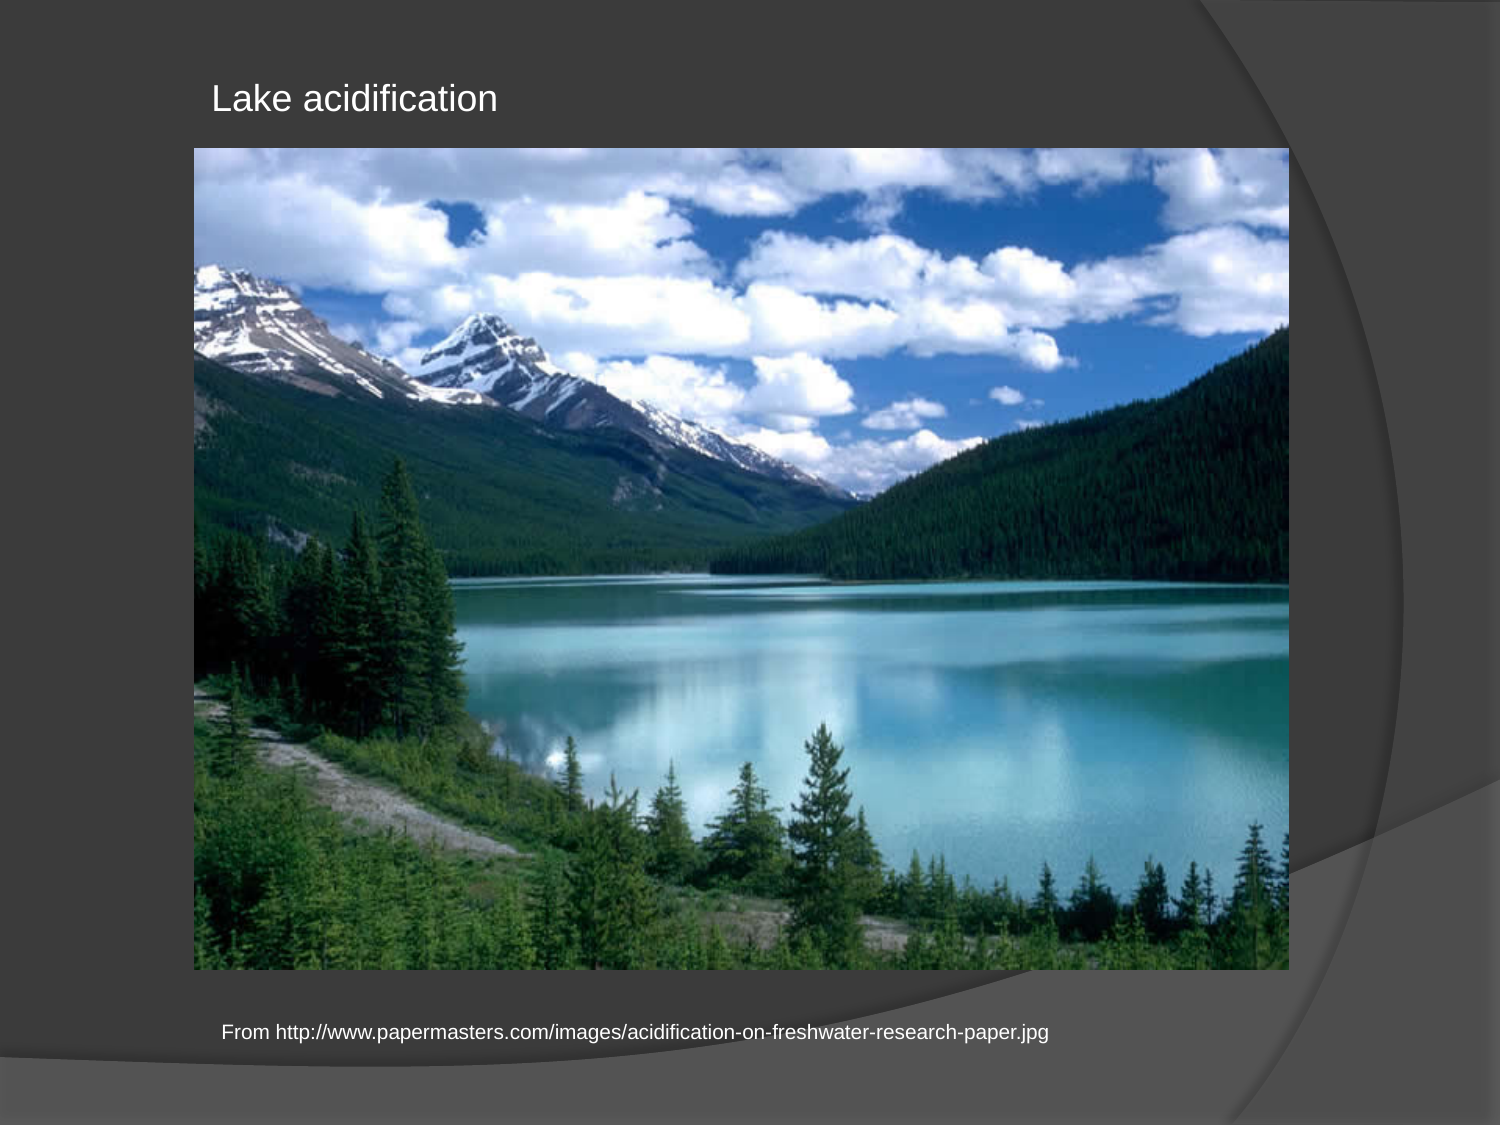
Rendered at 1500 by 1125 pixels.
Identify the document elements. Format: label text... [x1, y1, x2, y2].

text_box Lake acidification [196, 66, 514, 127]
picture [194, 148, 1289, 970]
text_box From http://www.papermasters.com/images/acidification-on-freshwater-research-paper.jpg [206, 1011, 1244, 1052]
